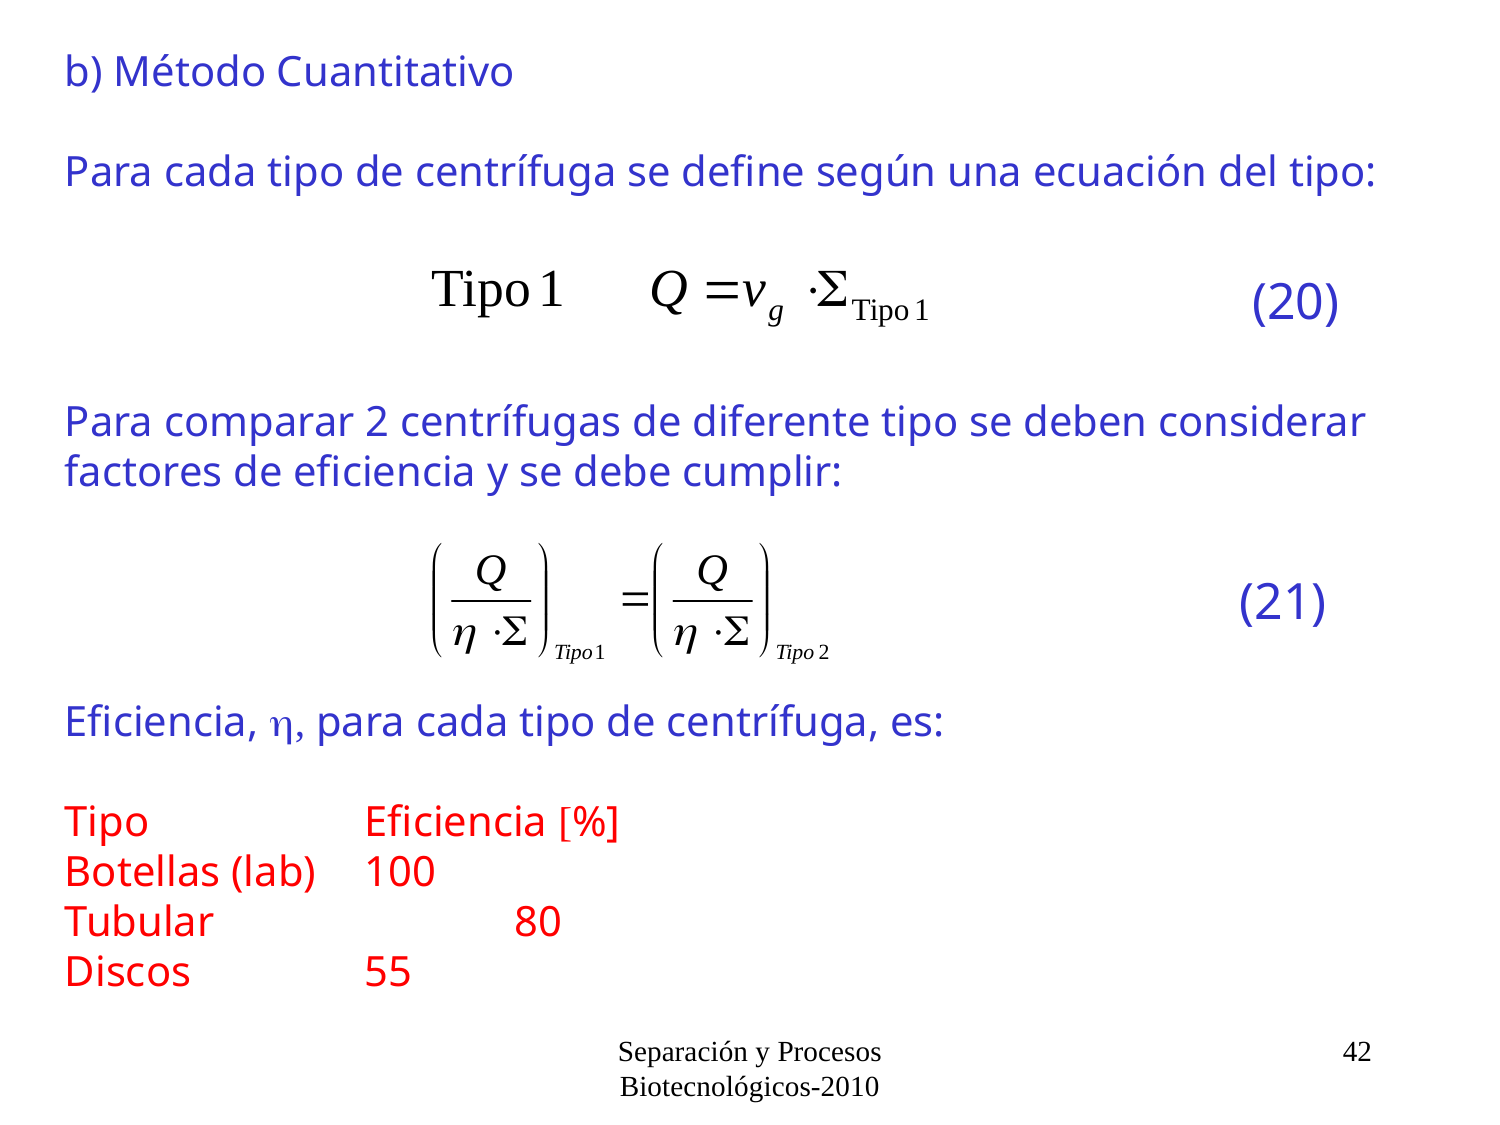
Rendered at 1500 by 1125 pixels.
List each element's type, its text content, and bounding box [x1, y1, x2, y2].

footer Separación y Procesos Biotecnológicos-2010 [512, 1024, 988, 1101]
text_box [423, 252, 938, 339]
slide_number 42 [1074, 1024, 1388, 1101]
text_box (21) [1224, 562, 1388, 638]
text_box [424, 537, 838, 672]
text_box b) Método Cuantitativo Para cada tipo de centrífuga se define según una ecuación del tipo: Para comparar 2 centrífugas de diferente tipo se deben considerar factores de eficiencia y se debe cumplir: Eficiencia, , para cada tipo de centrífuga, es: Tipo Eficiencia [%] Botellas (lab) 100 Tubular 80 Discos 55 [50, 37, 1450, 1125]
text_box (20) [1237, 262, 1400, 338]
